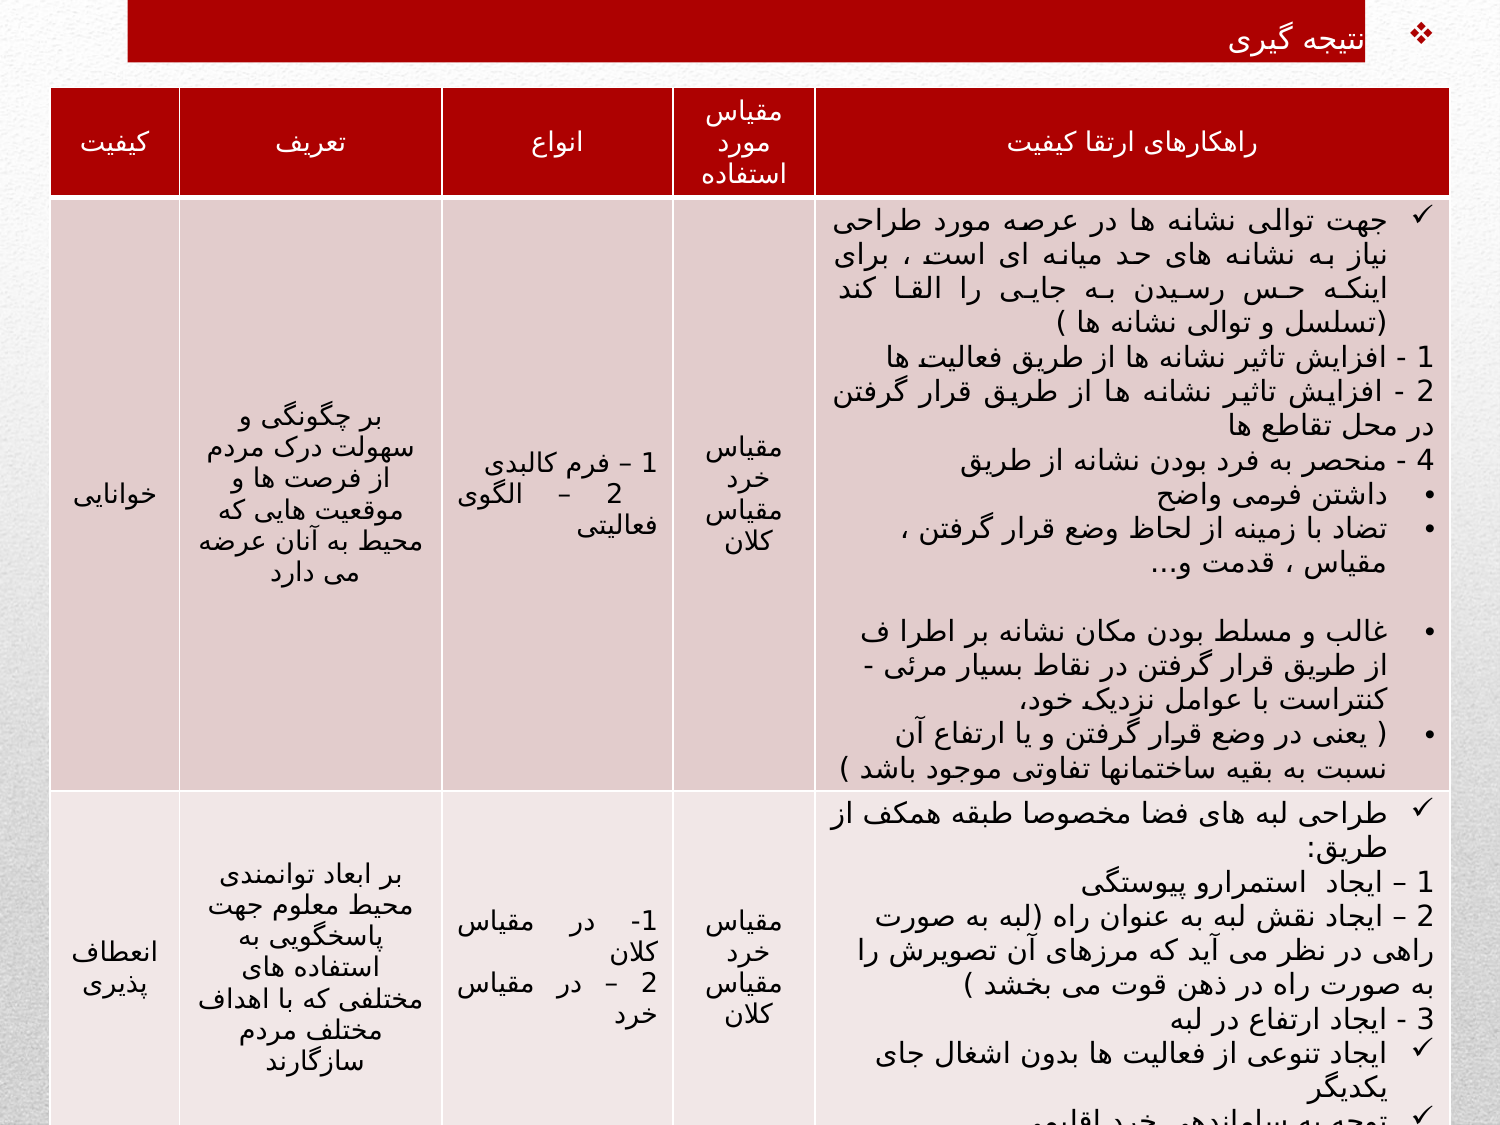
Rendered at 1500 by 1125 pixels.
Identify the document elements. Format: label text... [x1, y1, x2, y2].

table_header راهکارهای ارتقا کیفیت [816, 88, 1449, 195]
table_cell مقیاس خرد مقیاس کلان [674, 792, 814, 1125]
table_header کیفیت [51, 88, 179, 195]
list نتیجه گیری [1175, 0, 1438, 75]
table_cell جهت توالی نشانه ها در عرصه مورد طراحی نیاز به نشانه های حد میانه ای است ، برای اینکه حس رسیدن به جایی را القا کند (تسلسل و توالی نشانه ها ) 1 - افزایش تاثیر نشانه ها از طریق فعالیت ها 2 - افزایش تاثیر نشانه ها از طریق قرار گرفتن در محل تقاطع ها 4 - منحصر به فرد بودن نشانه از طریق داشتن فرمی واضح تضاد با زمینه از لحاظ وضع قرار گرفتن ، مقیاس ، قدمت و... غالب و مسلط بودن مکان نشانه بر اطرا ف از طریق قرار گرفتن در نقاط بسیار مرئی - کنتراست با عوامل نزدیک خود، ( یعنی در وضع قرار گرفتن و یا ارتفاع آن نسبت به بقیه ساختمانها تفاوتی موجود باشد ) [816, 200, 1449, 790]
table_cell طراحی لبه های فضا مخصوصا طبقه همکف از طریق: 1 – ایجاد استمرارو پیوستگی 2 – ایجاد نقش لبه به عنوان راه (لبه به صورت راهی در نظر می آید که مرزهای آن تصویرش را به صورت راه در ذهن قوت می بخشد ) 3 - ایجاد ارتفاع در لبه ایجاد تنوعی از فعالیت ها بدون اشغال جای یکدیگر توجه به ساماندهی خرد اقلیمی [816, 792, 1449, 1125]
table_cell مقیاس خرد مقیاس کلان [674, 200, 814, 790]
table_cell خوانایی [51, 200, 179, 790]
table_cell 1- در مقیاس کلان 2 – در مقیاس خرد [443, 792, 672, 1125]
table_cell بر چگونگی و سهولت درک مردم از فرصت ها و موقعیت هایی که محیط به آنان عرضه می دارد [180, 200, 441, 790]
table_cell بر ابعاد توانمندی محیط معلوم جهت پاسخگویی به استفاده های مختلفی که با اهداف مختلف مردم سازگارند [180, 792, 441, 1125]
table_cell 1 – فرم کالبدی 2 – الگوی فعالیتی [443, 200, 672, 790]
table_header انواع [443, 88, 672, 195]
picture [0, 0, 1500, 1125]
table_header مقیاس مورد استفاده [674, 88, 814, 195]
table_cell انعطاف پذیری [51, 792, 179, 1125]
table_header تعریف [180, 88, 441, 195]
